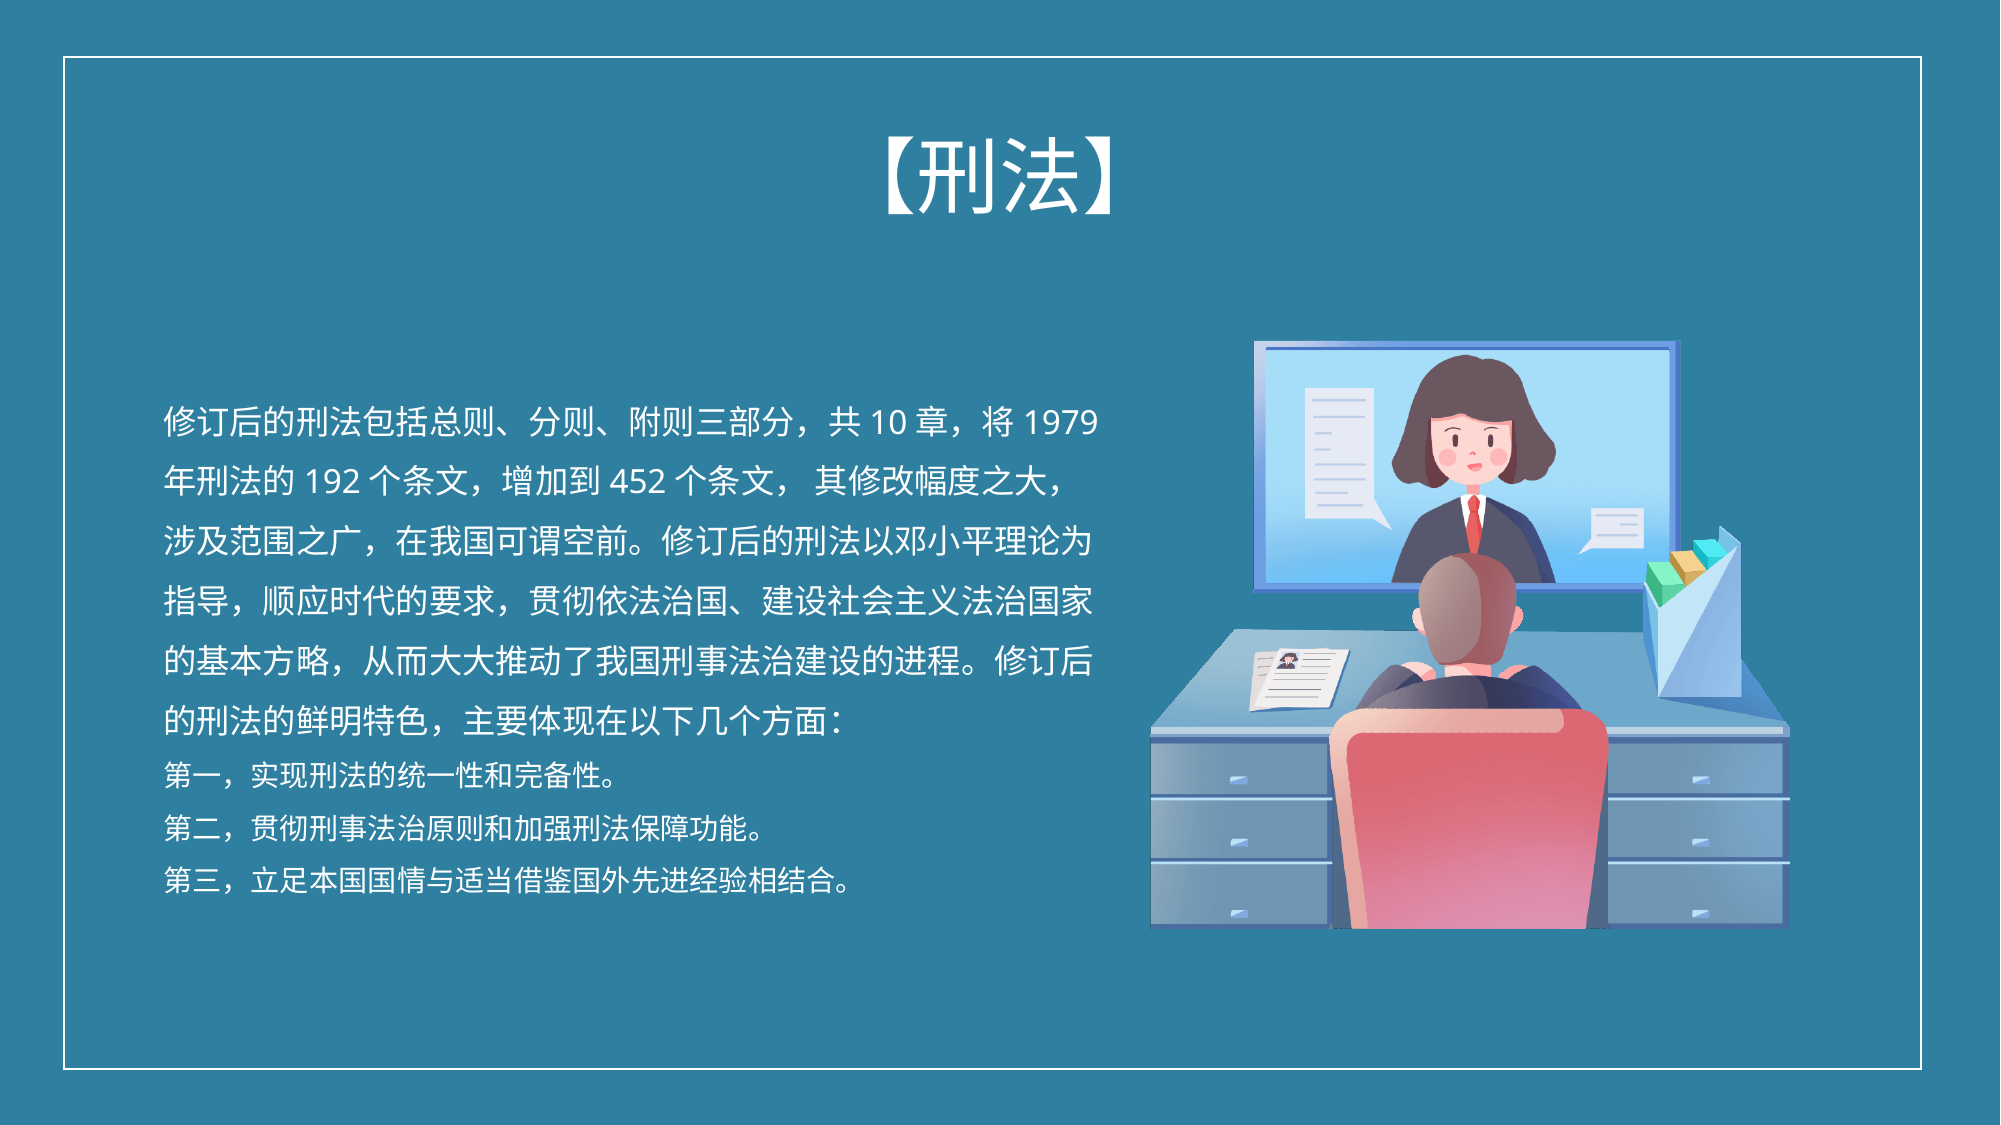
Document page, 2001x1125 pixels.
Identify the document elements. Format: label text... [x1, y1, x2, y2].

picture [1047, 206, 1886, 1044]
text_box 修订后的刑法包括总则、分则、附则三部分，共10章，将1979年刑法的192个条文，增加到452个条文， 其修改幅度之大，涉及范围之广，在我国可谓空前。修订后的刑法以邓小平理论为指导，顺应时代的要求，贯彻依法治国、建设社会主义法治国家的基本方略，从而大大推动了我国刑事法治建设的进程。修订后的刑法的鲜明特色，主要体现在以下几个方面： 第一，实现刑法的统一性和完备性。 第二，贯彻刑事法治原则和加强刑法保障功能。 第三，立足本国国情与适当借鉴国外先进经验相结合。 [148, 373, 1047, 905]
text_box 【刑法】 [818, 117, 1182, 232]
